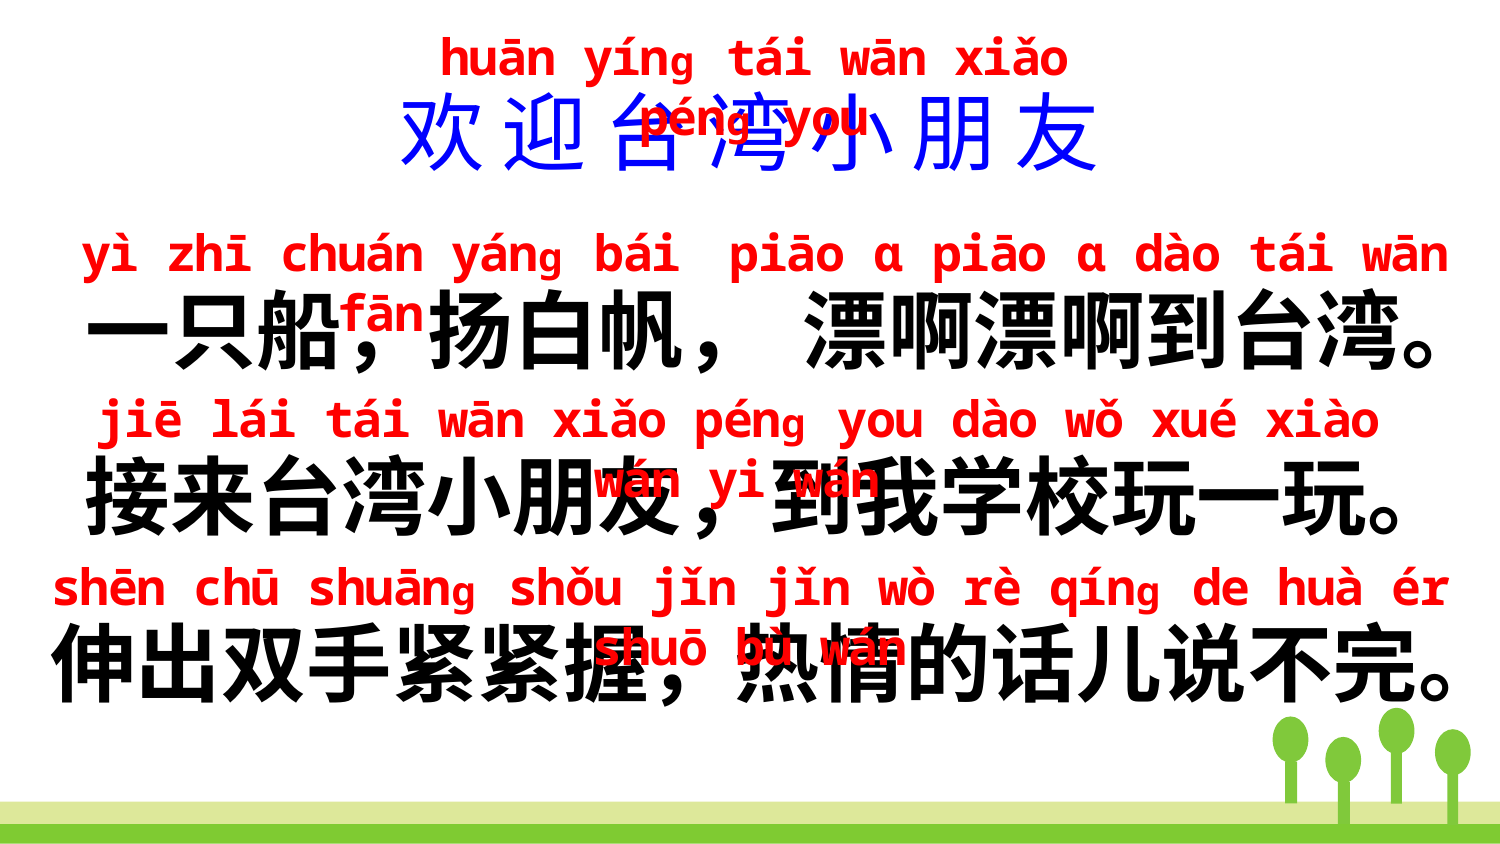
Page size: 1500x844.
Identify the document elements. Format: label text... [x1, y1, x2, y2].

text_box 欢迎台湾小朋友 [376, 152, 1124, 188]
text_box huān yínɡ tái wān xiǎo pénɡ you [365, 19, 1144, 152]
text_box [31, 380, 1445, 547]
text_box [28, 214, 710, 389]
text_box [0, 707, 1500, 844]
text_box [11, 547, 1489, 722]
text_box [710, 214, 1500, 388]
